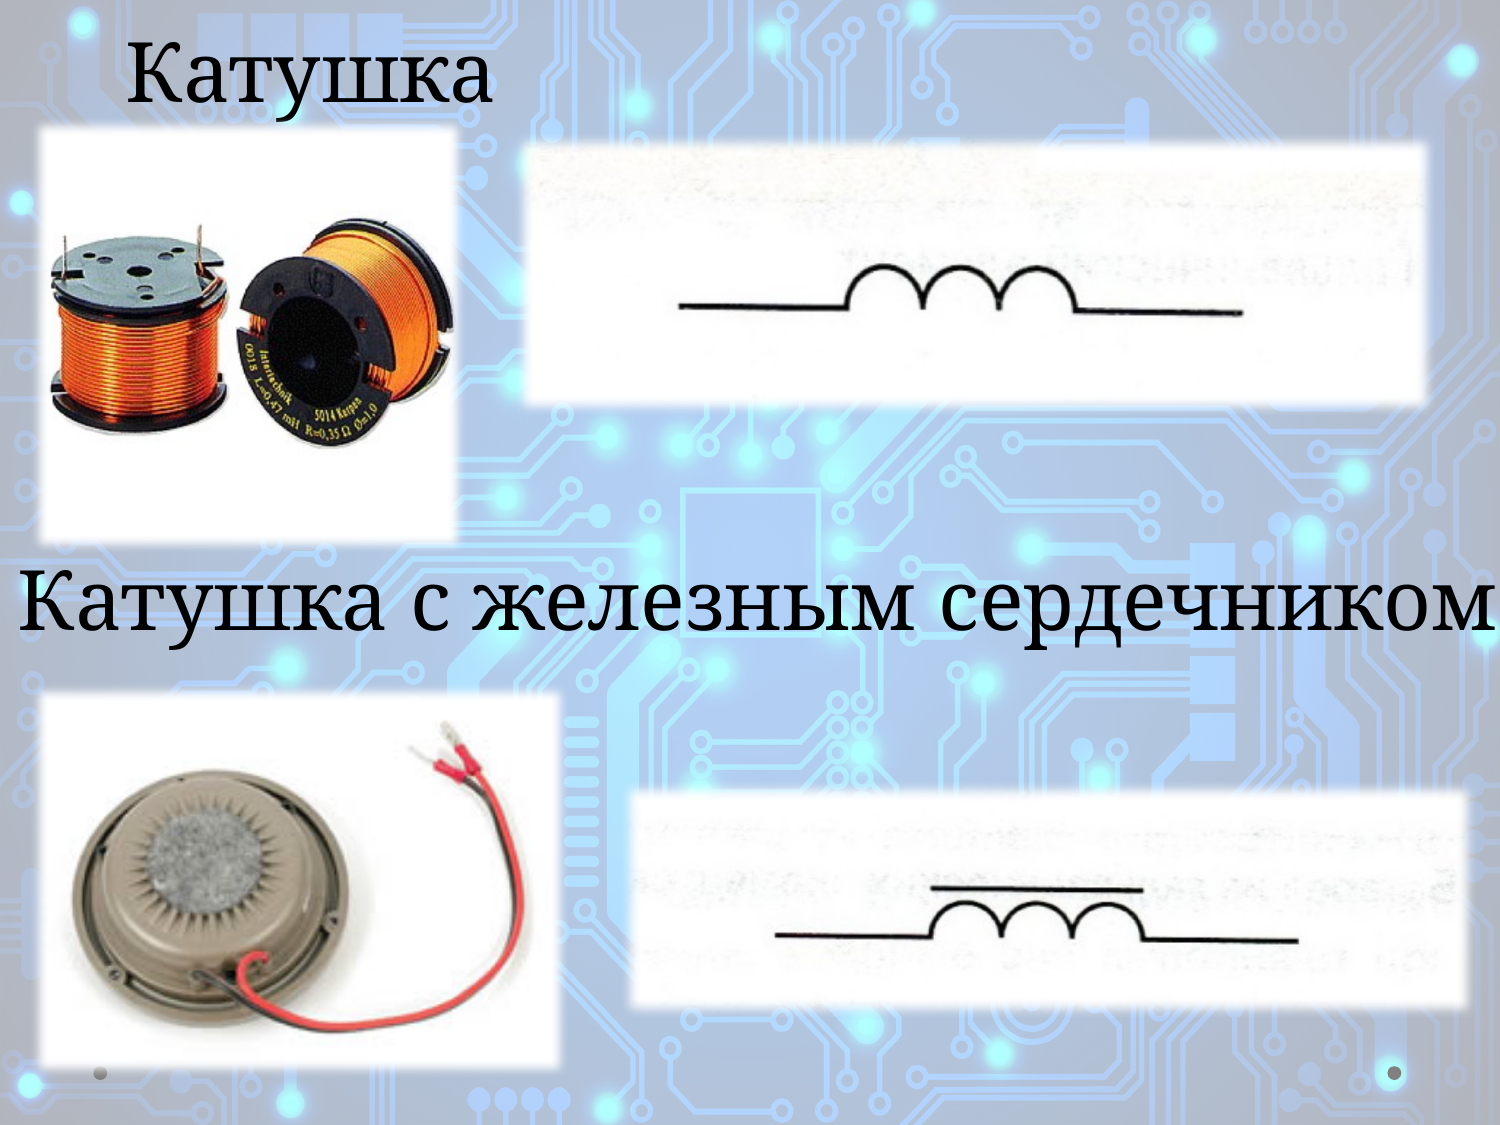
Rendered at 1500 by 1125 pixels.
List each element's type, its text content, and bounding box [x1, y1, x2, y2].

picture [513, 132, 1436, 415]
picture [29, 116, 467, 554]
picture [619, 780, 1477, 1019]
text_box Катушка [110, 11, 511, 127]
text_box Катушка с железным сердечником [2, 539, 1500, 654]
picture [29, 682, 570, 1079]
